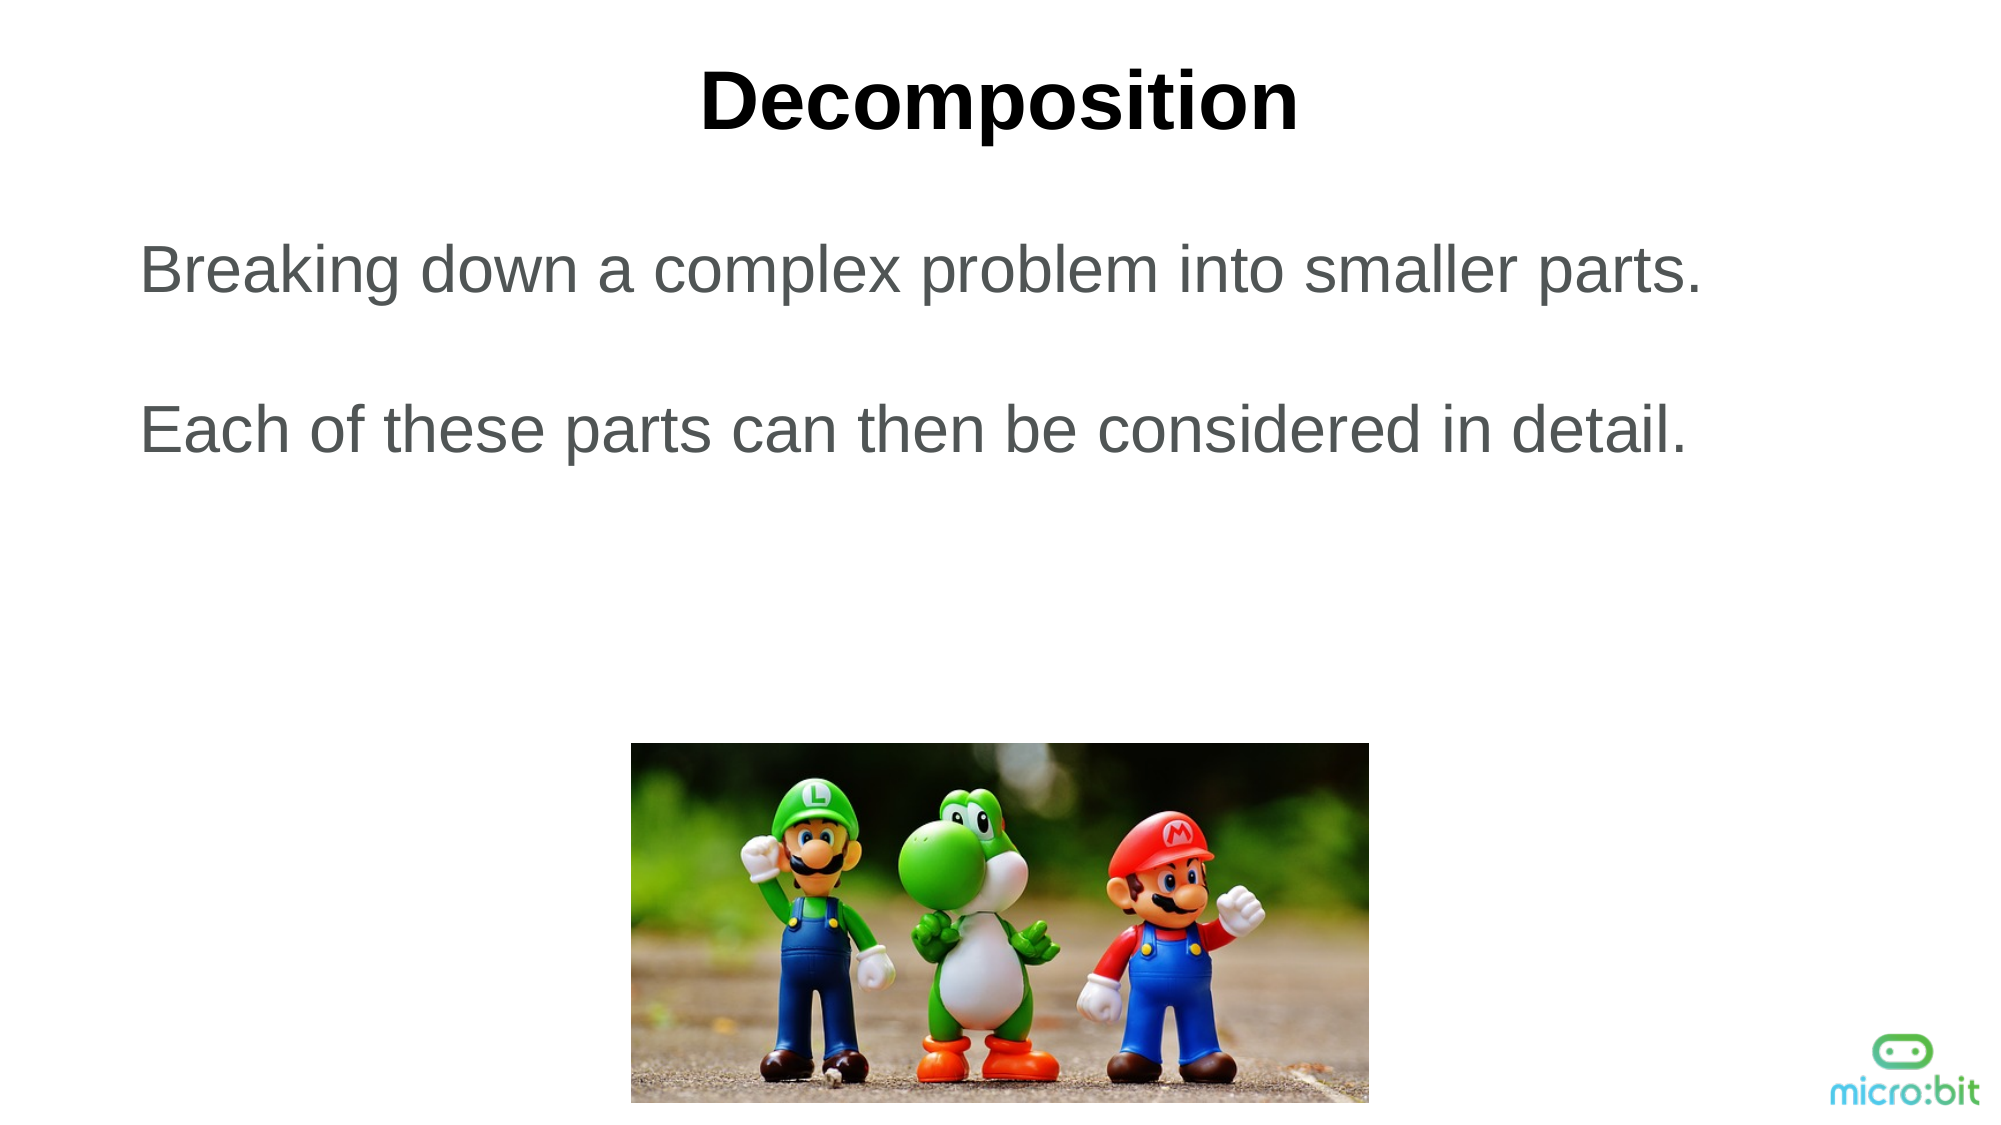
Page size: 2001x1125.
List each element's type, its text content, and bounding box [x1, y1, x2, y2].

text_box Decomposition Breaking down a complex problem into smaller parts. Each of these parts can then be considered in detail. [124, 0, 1876, 616]
picture [1830, 1029, 1980, 1106]
picture [631, 742, 1369, 1103]
